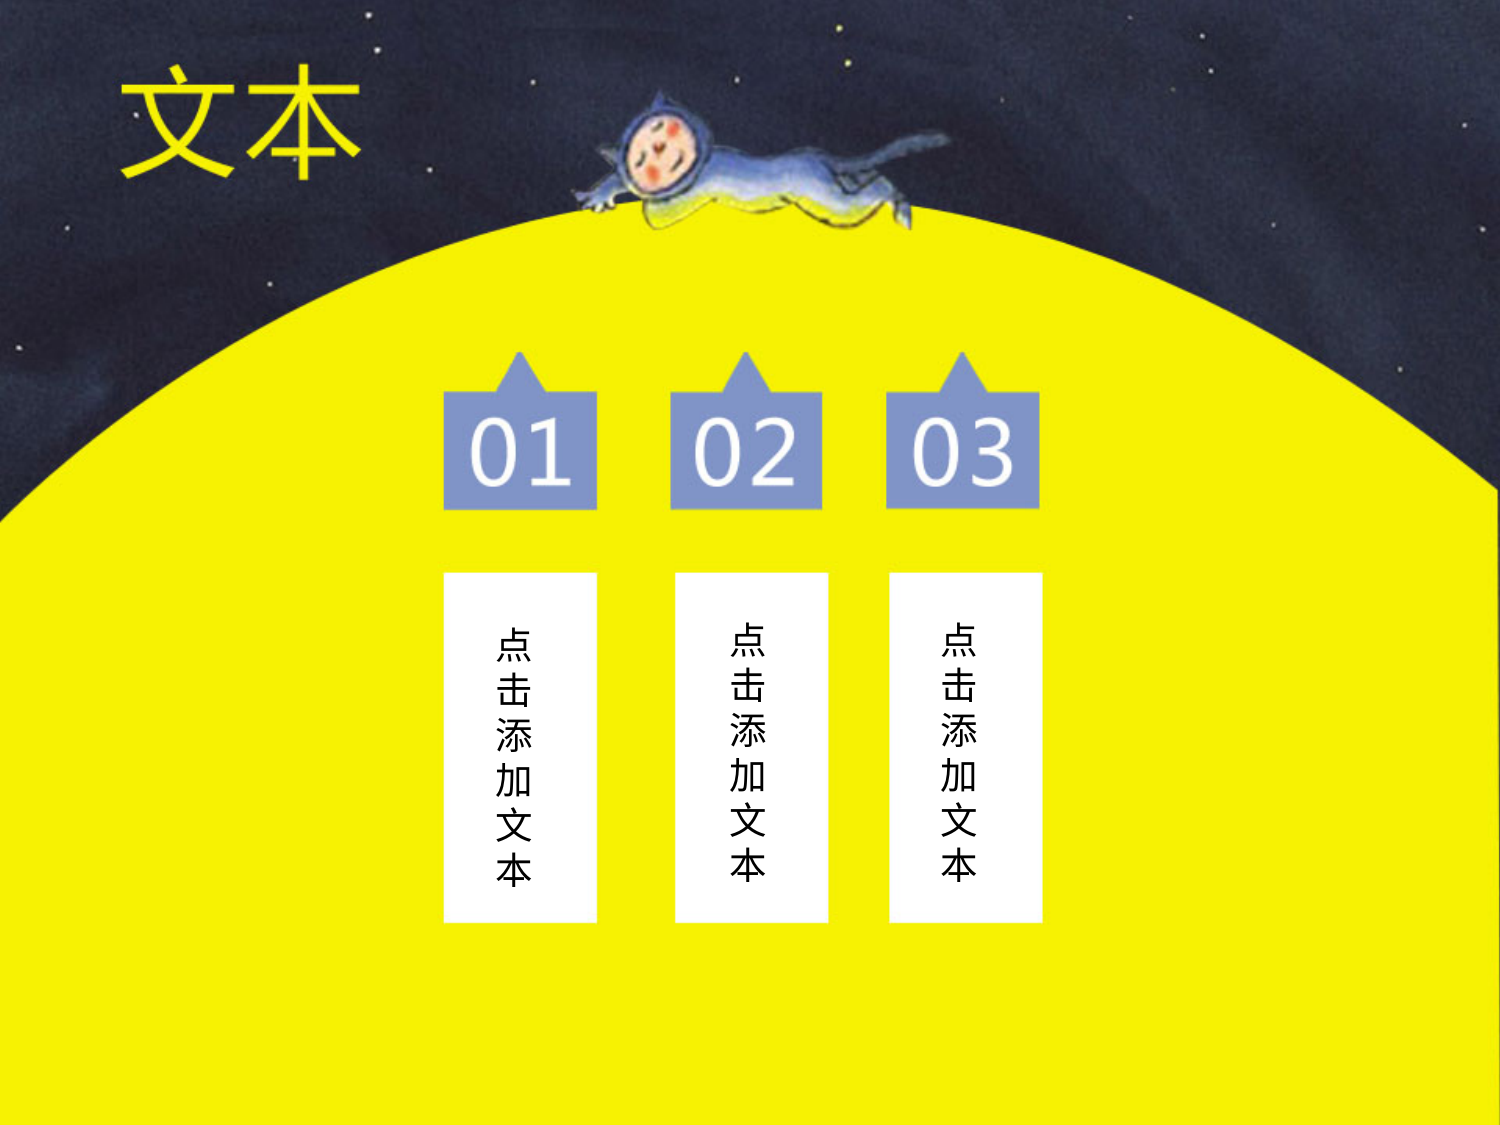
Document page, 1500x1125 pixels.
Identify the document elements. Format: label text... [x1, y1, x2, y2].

picture [0, 0, 1500, 1125]
text_box 点击添加文本 [480, 614, 551, 900]
text_box 点击添加文本 [714, 609, 809, 895]
text_box 点击添加文本 [925, 609, 996, 895]
